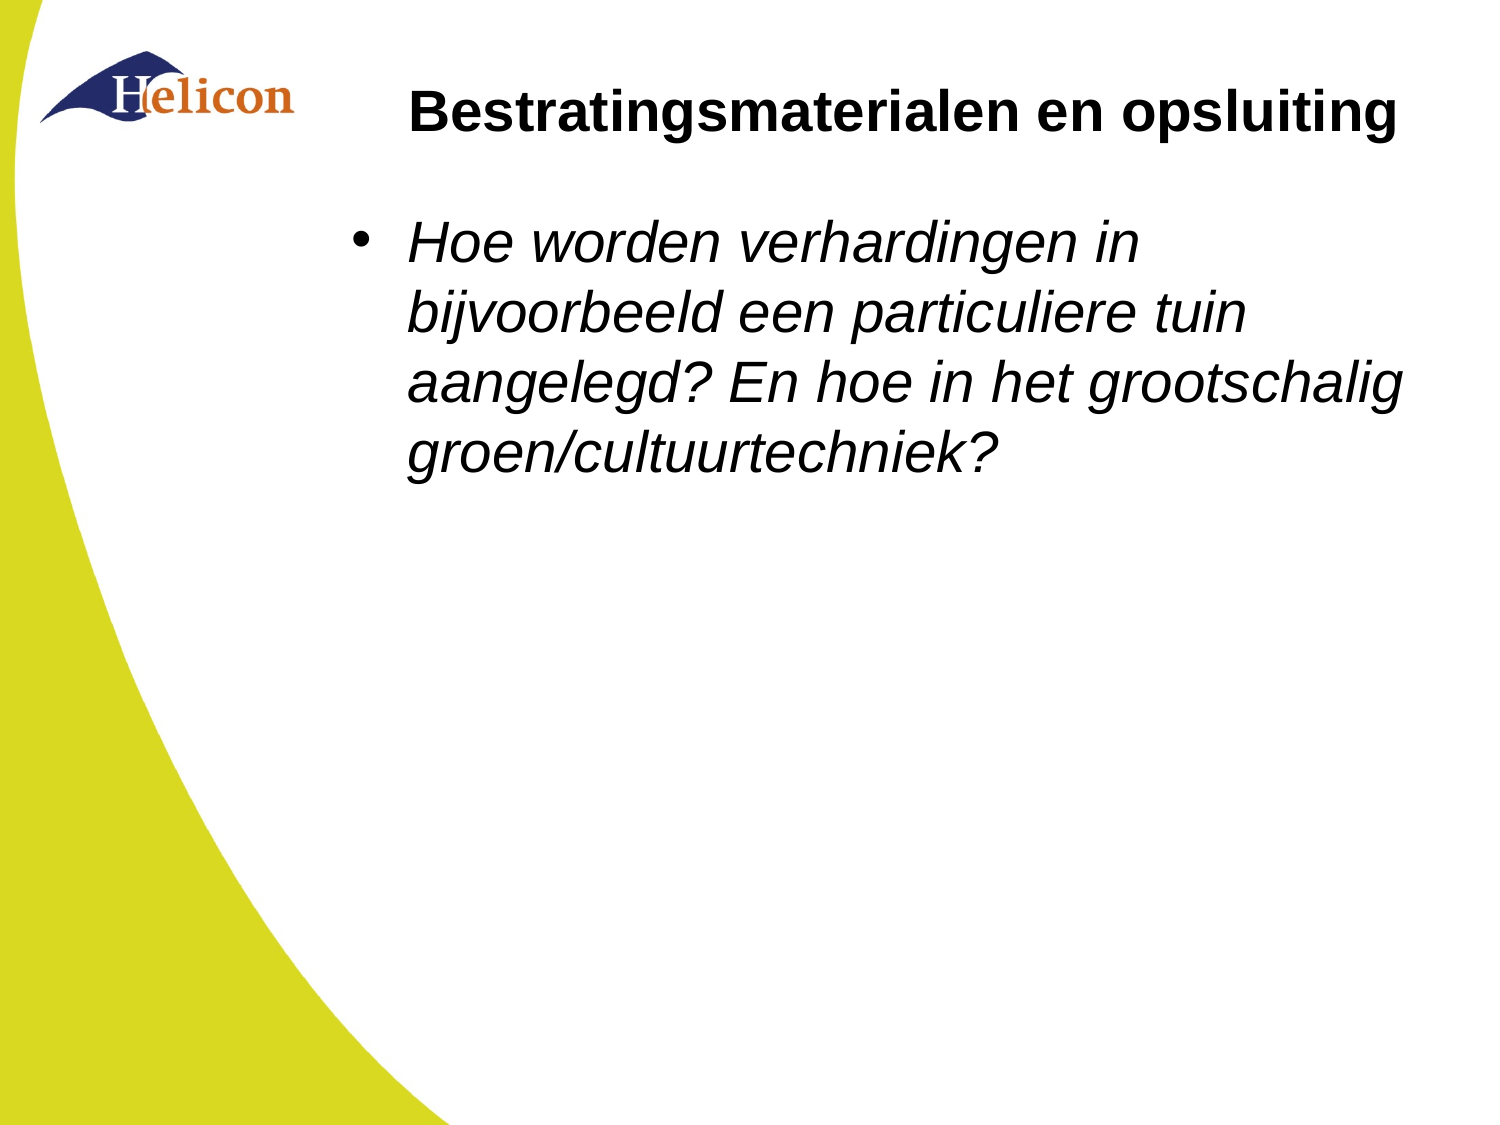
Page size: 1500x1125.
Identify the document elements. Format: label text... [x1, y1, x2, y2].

picture [0, 0, 1500, 1125]
list Hoe worden verhardingen in bijvoorbeeld een particuliere tuin aangelegd? En hoe in het grootschalig groen/cultuurtechniek? [336, 196, 1425, 1005]
title Bestratingsmaterialen en opsluiting [324, 54, 1415, 161]
